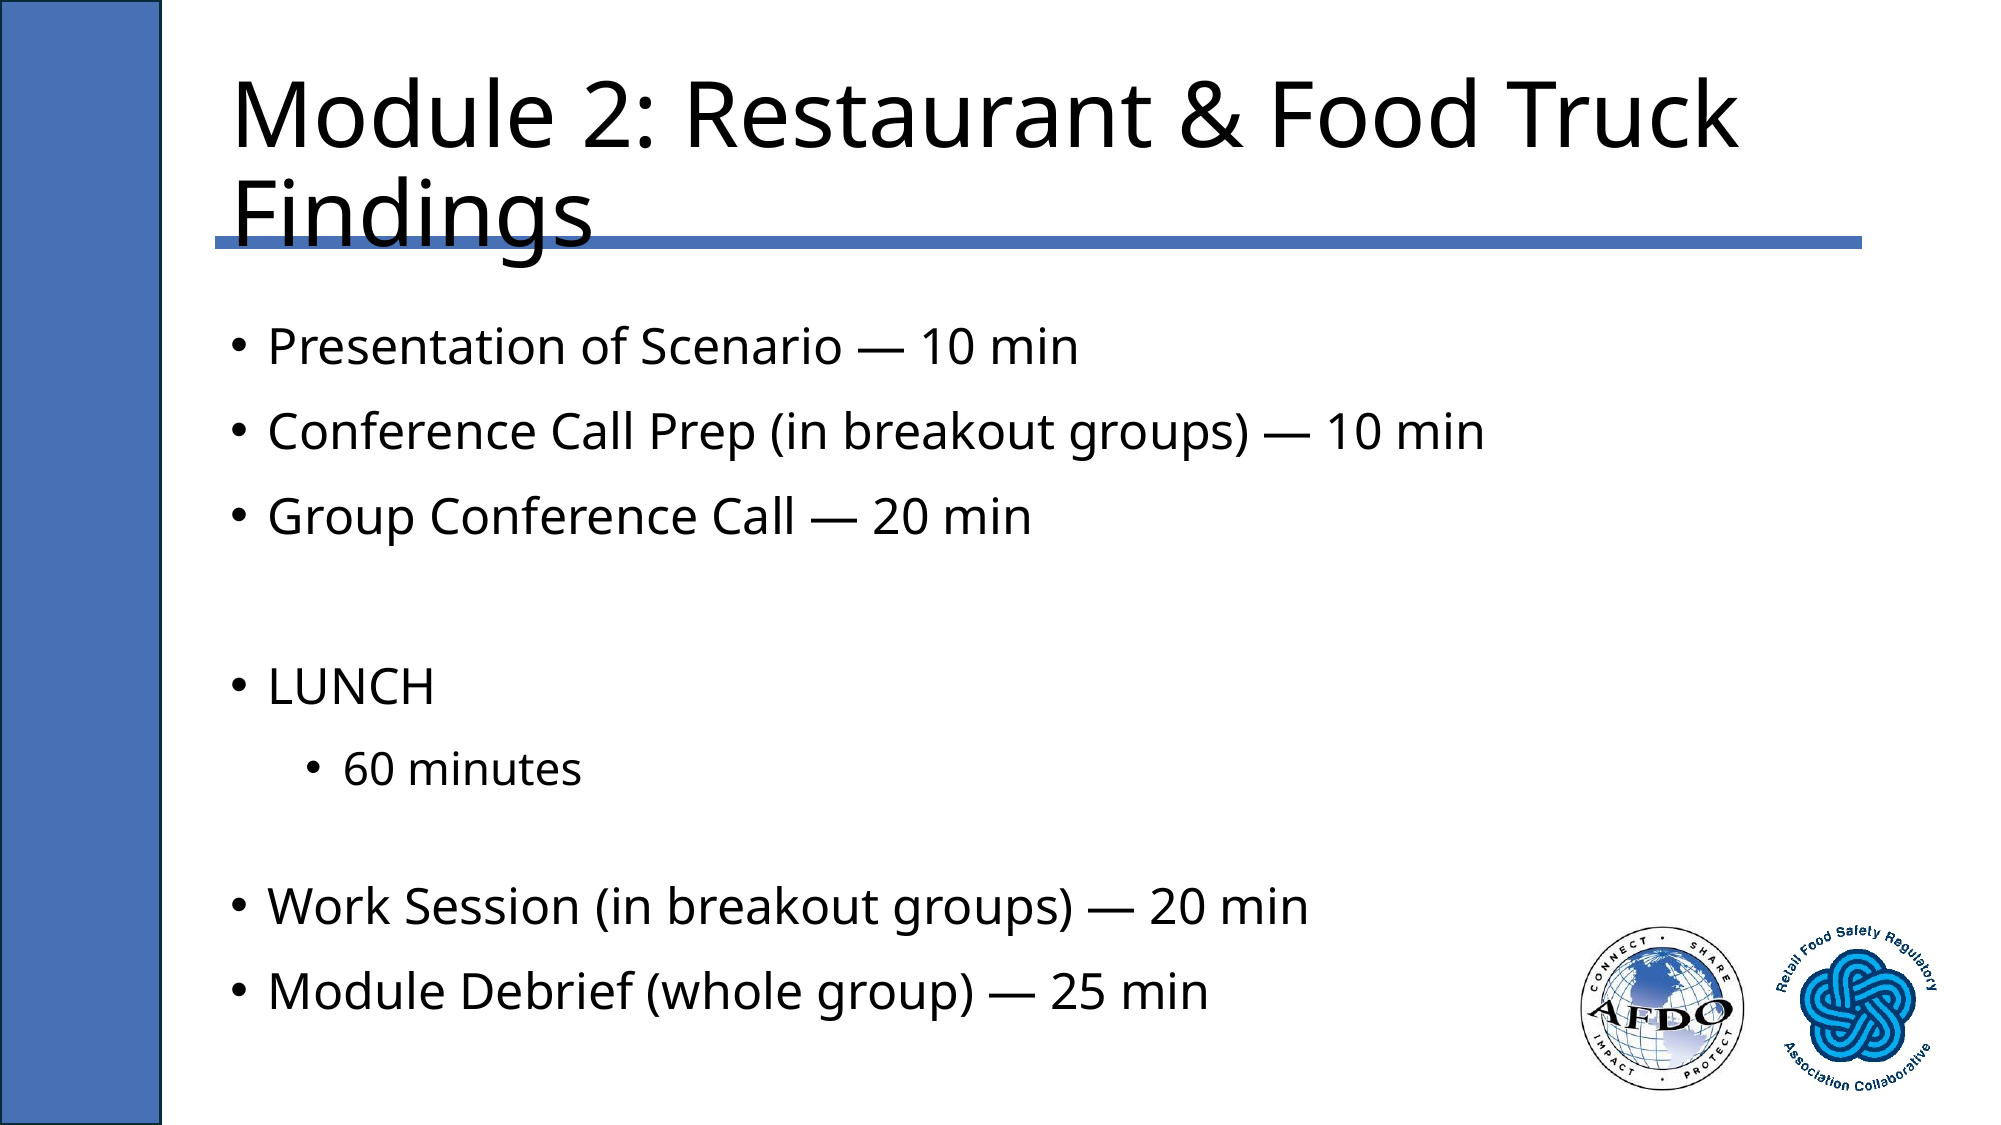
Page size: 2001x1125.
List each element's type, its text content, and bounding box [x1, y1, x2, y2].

picture [1776, 925, 1937, 1091]
title Module 2: Restaurant & Food Truck Findings [215, 109, 1863, 225]
picture [1579, 1027, 1745, 1091]
list Presentation of Scenario — 10 min Conference Call Prep (in breakout groups) — 10 min Group Conference Call — 20 min LUNCH 60 minutes Work Session (in breakout groups) — 20 min Module Debrief (whole group) — 25 min [215, 306, 1863, 1027]
